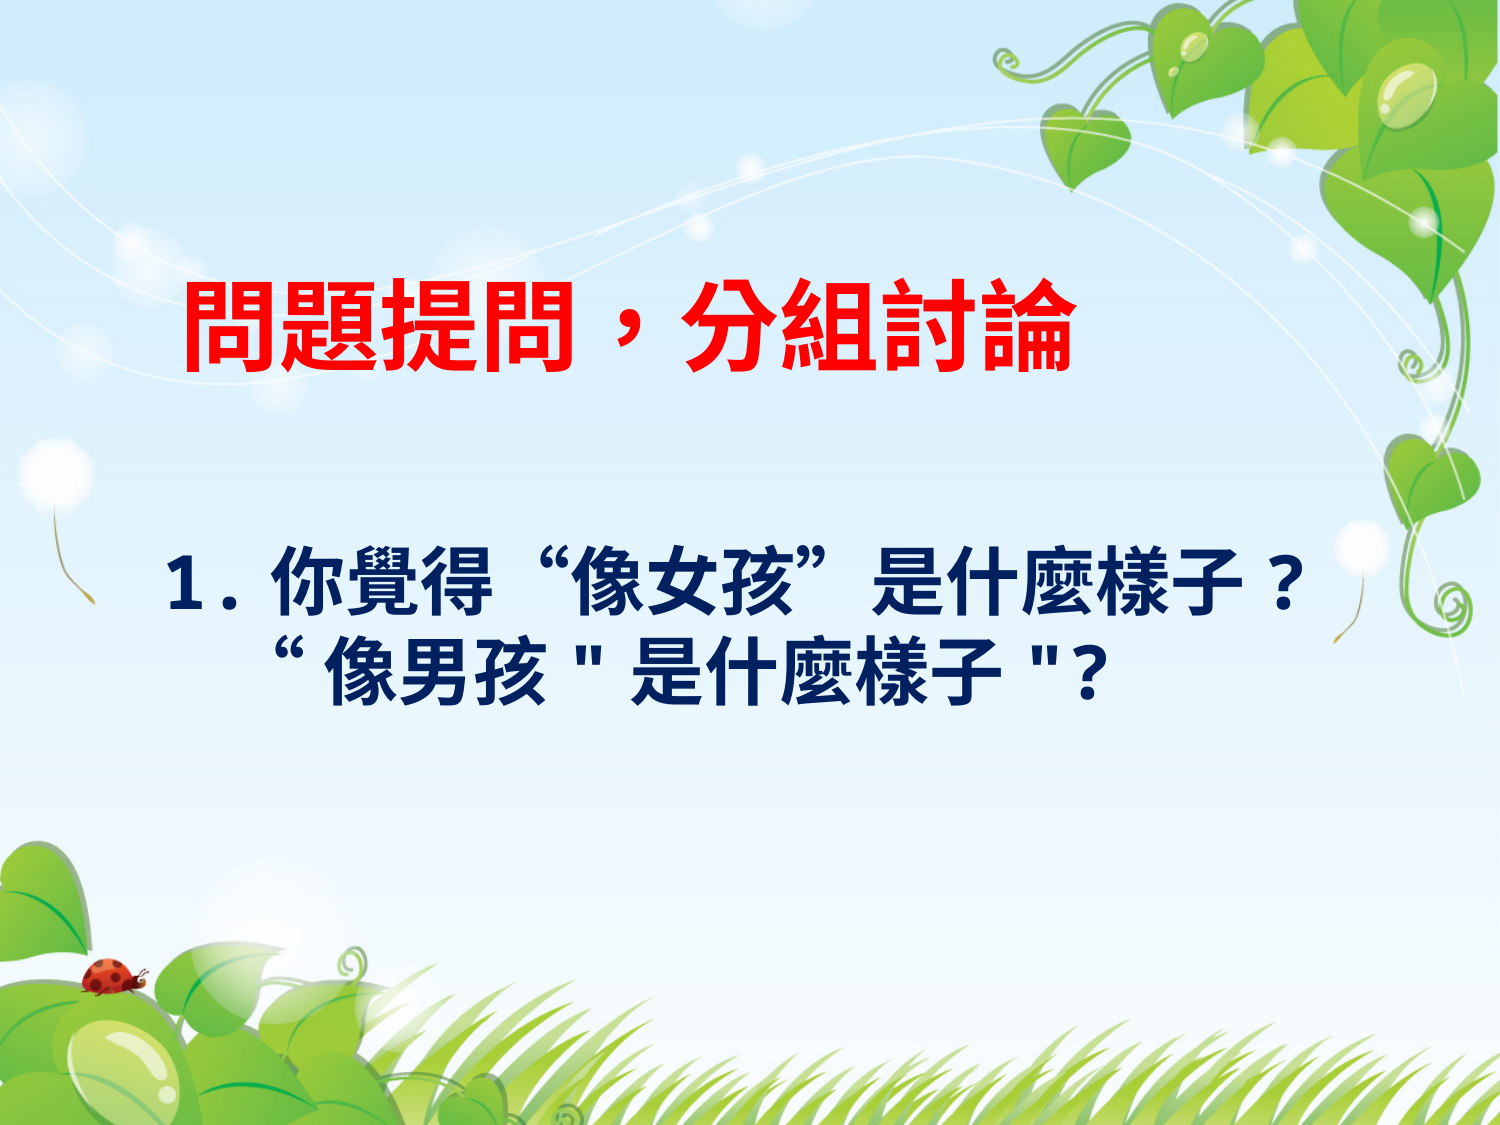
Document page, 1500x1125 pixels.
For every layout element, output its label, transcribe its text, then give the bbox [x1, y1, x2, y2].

text_box 問題提問，分組討論 [165, 255, 1122, 391]
picture [0, 0, 1500, 1125]
text_box 1.你覺得“像女孩”是什麼樣子? “像男孩"是什麼樣子"? [147, 527, 1334, 812]
